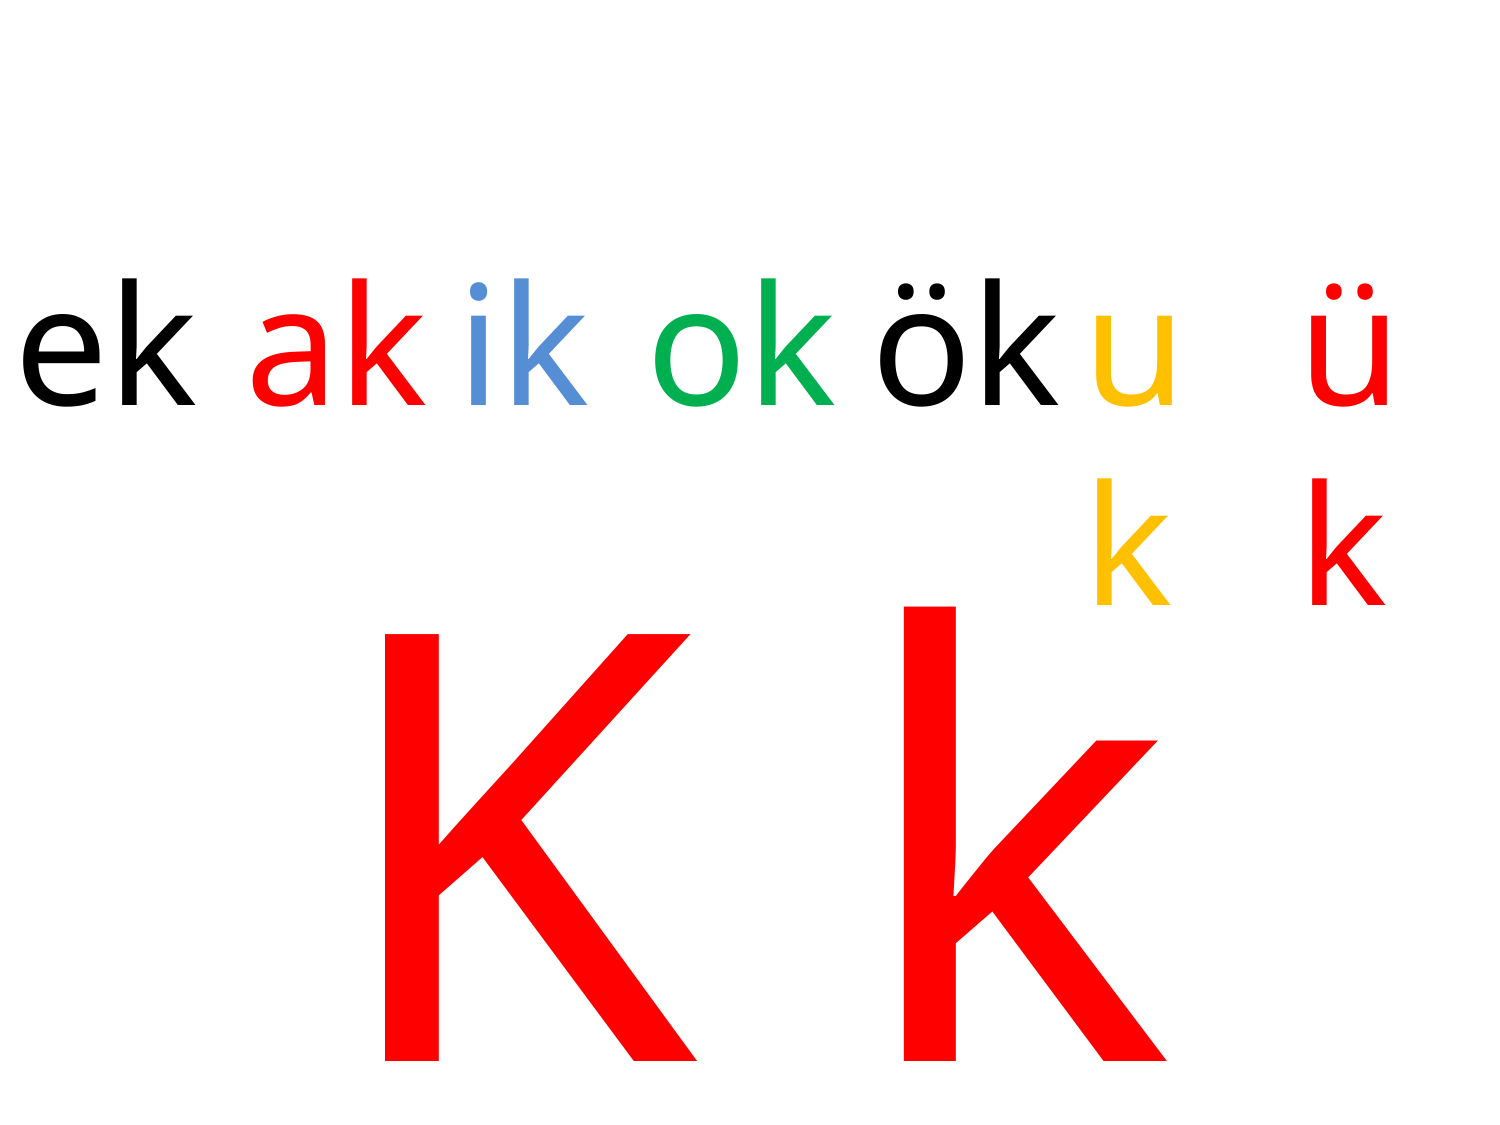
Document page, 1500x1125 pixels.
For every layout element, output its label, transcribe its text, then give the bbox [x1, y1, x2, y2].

text_box uk [1068, 231, 1282, 456]
text_box ak [230, 231, 555, 456]
text_box ük [1283, 231, 1500, 456]
text_box K k [0, 456, 1500, 1125]
text_box ek [0, 231, 230, 447]
text_box ik [442, 231, 631, 447]
text_box ök [856, 231, 1068, 447]
text_box ok [631, 231, 856, 447]
